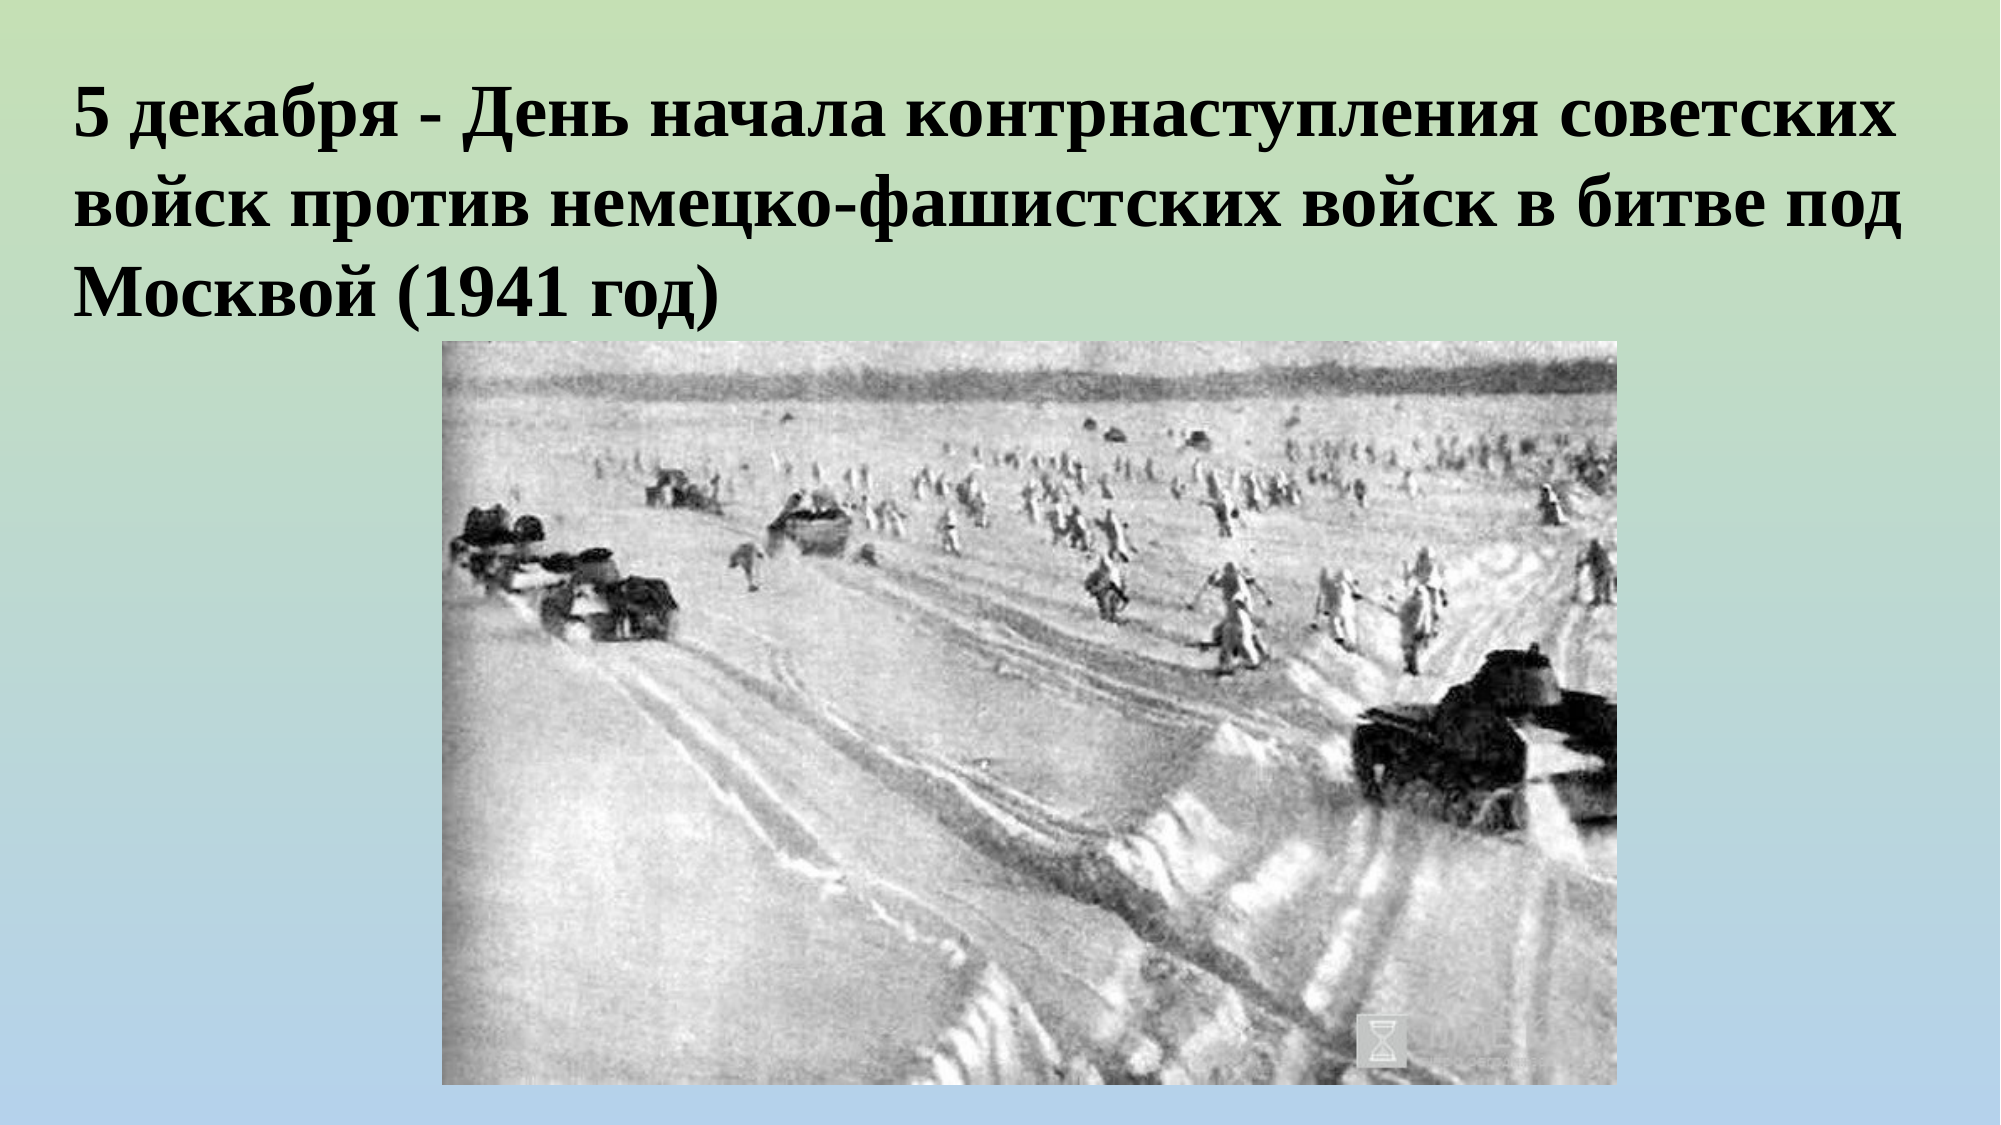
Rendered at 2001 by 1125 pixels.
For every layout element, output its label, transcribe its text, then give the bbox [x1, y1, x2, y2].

text_box 5 декабря - День начала контрнаступления советских войск против немецко-фашистских войск в битве под Москвой (1941 год) [58, 53, 2000, 339]
picture [441, 341, 1617, 1085]
